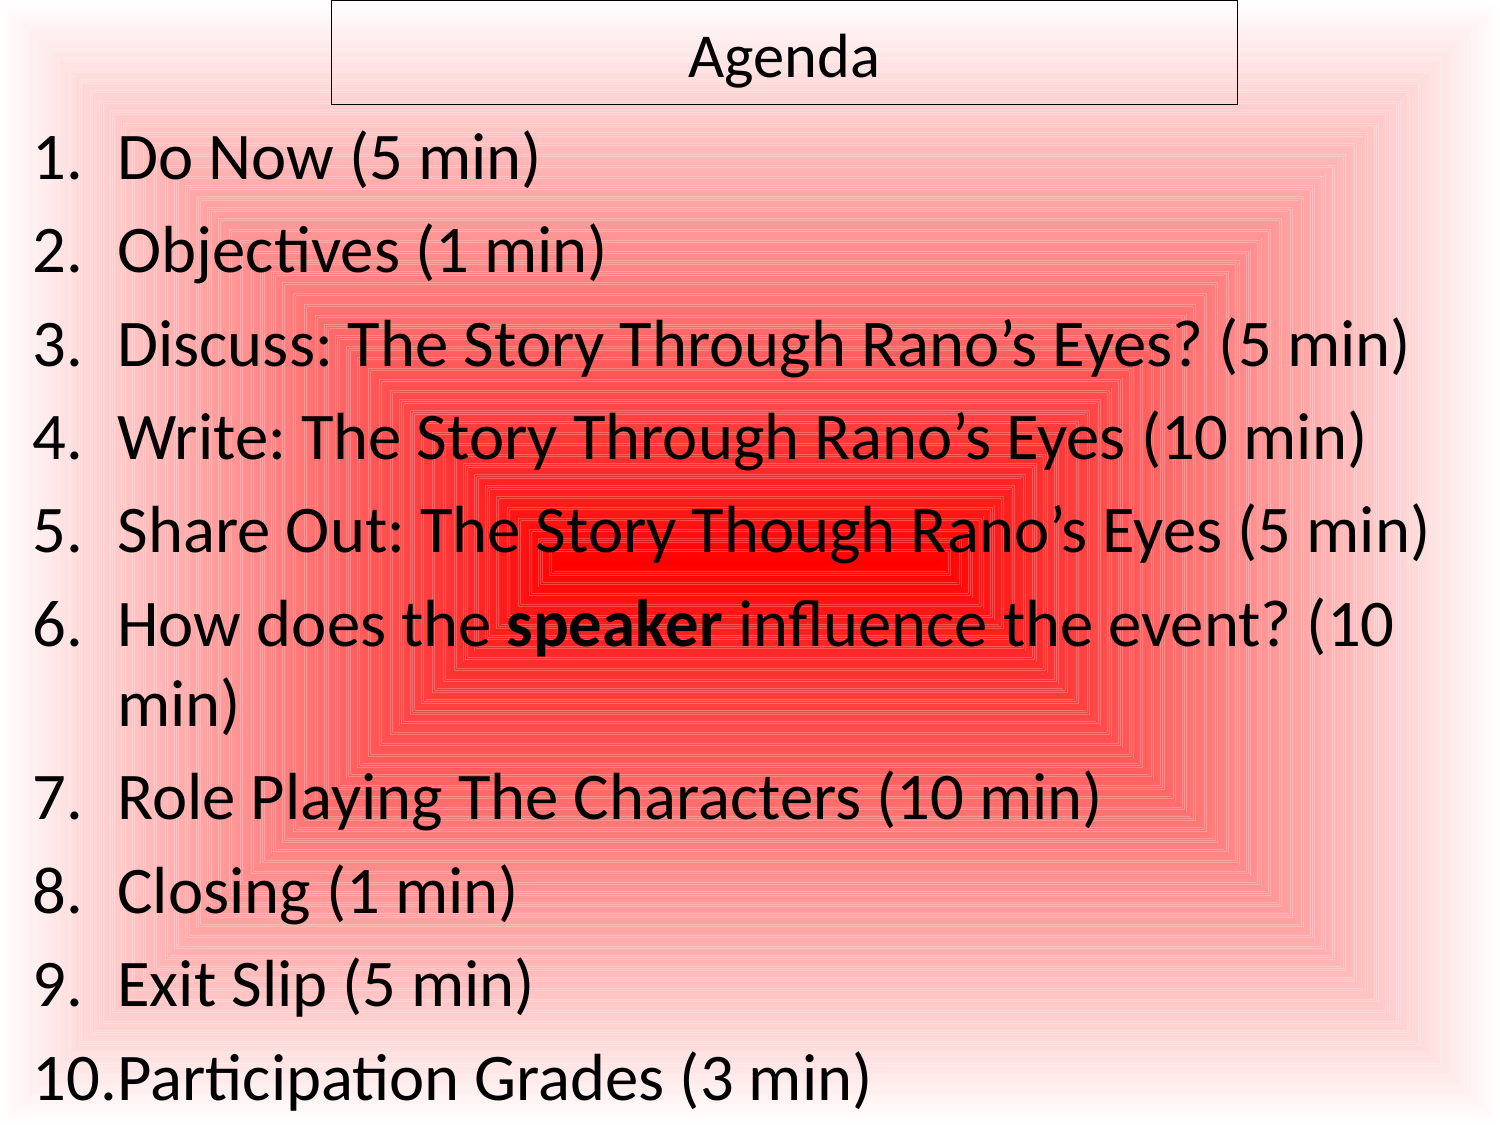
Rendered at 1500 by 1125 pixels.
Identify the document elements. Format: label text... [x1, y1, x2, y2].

list Do Now (5 min) Objectives (1 min) Discuss: The Story Through Rano’s Eyes? (5 min) Write: The Story Through Rano’s Eyes (10 min) Share Out: The Story Though Rano’s Eyes (5 min) How does the speaker influence the event? (10 min) Role Playing The Characters (10 min) Closing (1 min) Exit Slip (5 min) Participation Grades (3 min) [0, 104, 1500, 1125]
text_box Agenda [331, 0, 1238, 105]
